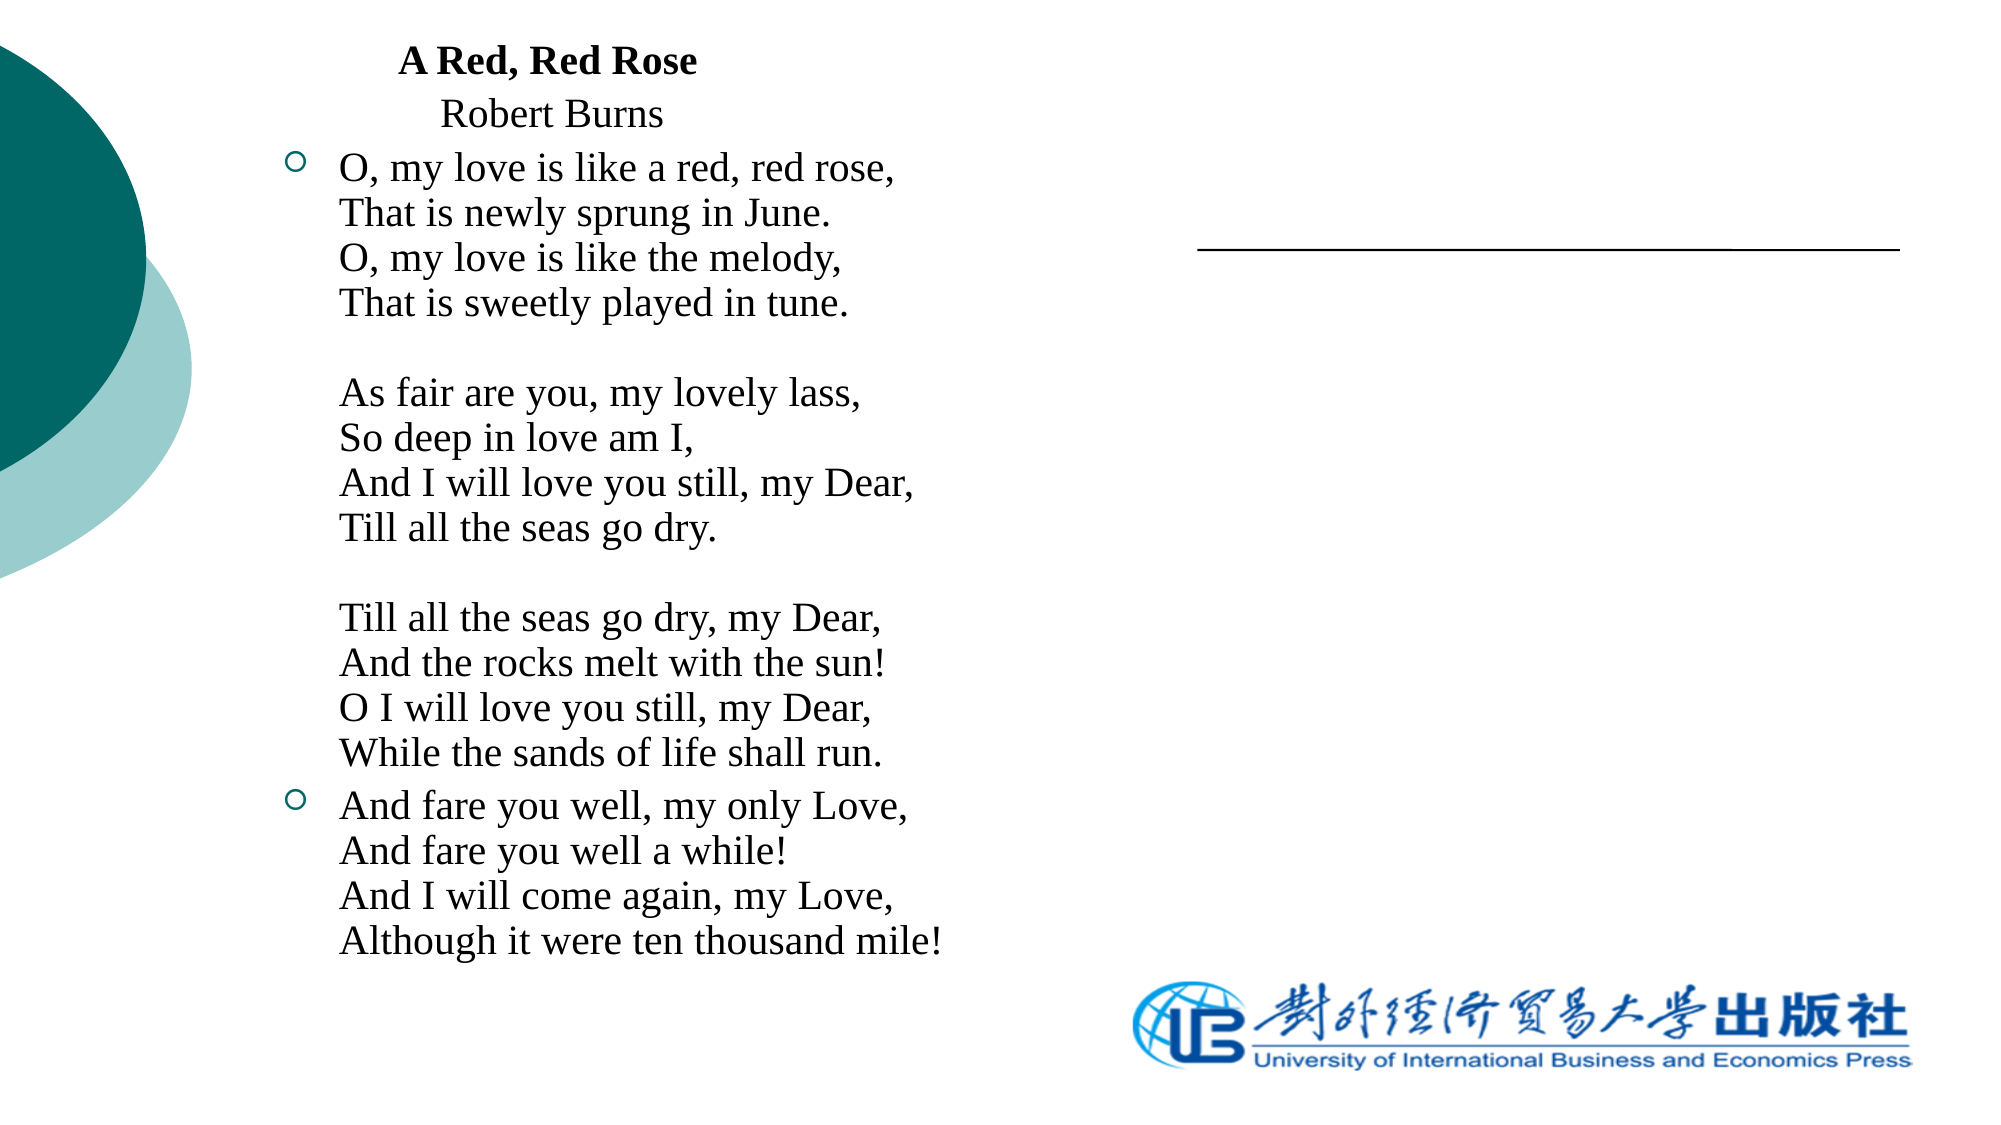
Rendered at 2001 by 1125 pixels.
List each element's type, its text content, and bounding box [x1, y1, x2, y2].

list A Red, Red Rose Robert Burns O, my love is like a red, red rose, That is newly sprung in June. O, my love is like the melody, That is sweetly played in tune. As fair are you, my lovely lass, So deep in love am I, And I will love you still, my Dear, Till all the seas go dry. Till all the seas go dry, my Dear, And the rocks melt with the sun! O I will love you still, my Dear, While the sands of life shall run. And fare you well, my only Love, And fare you well a while! And I will come again, my Love, Although it were ten thousand mile! [267, 30, 1198, 980]
picture [1054, 922, 2000, 1125]
